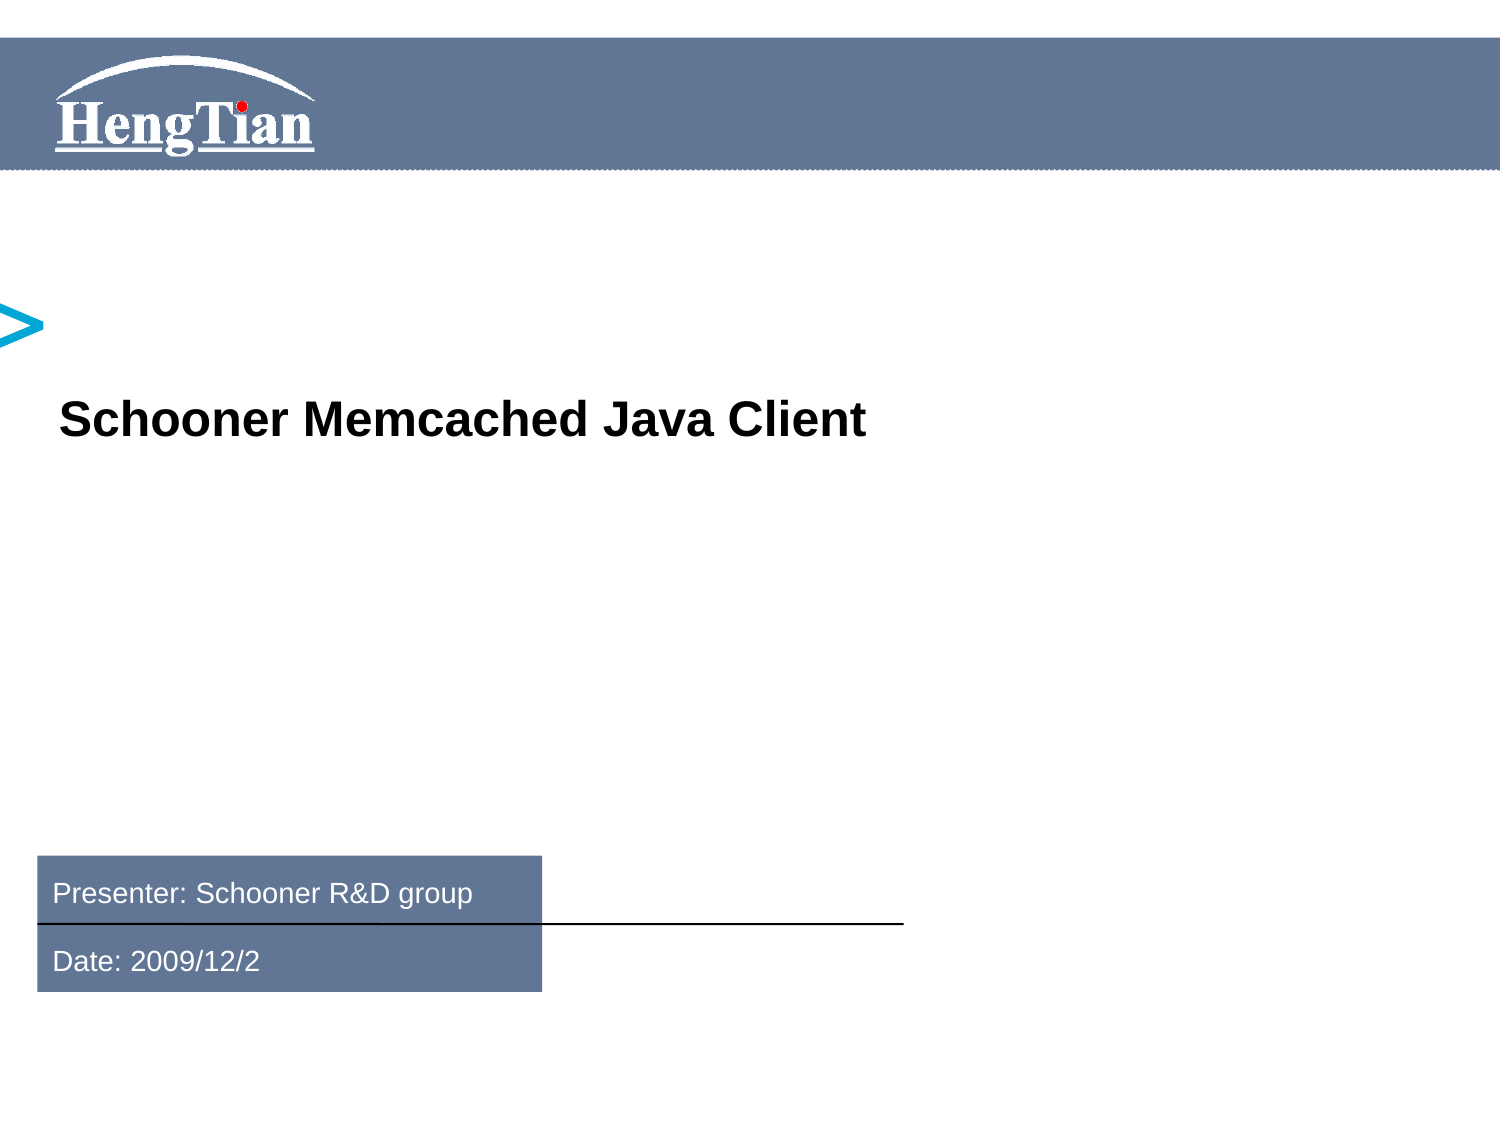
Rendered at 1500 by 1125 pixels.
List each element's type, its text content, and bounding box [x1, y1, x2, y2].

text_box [37, 855, 904, 993]
picture [0, 20, 384, 229]
text_box Schooner Memcached Java Client [59, 359, 1416, 481]
